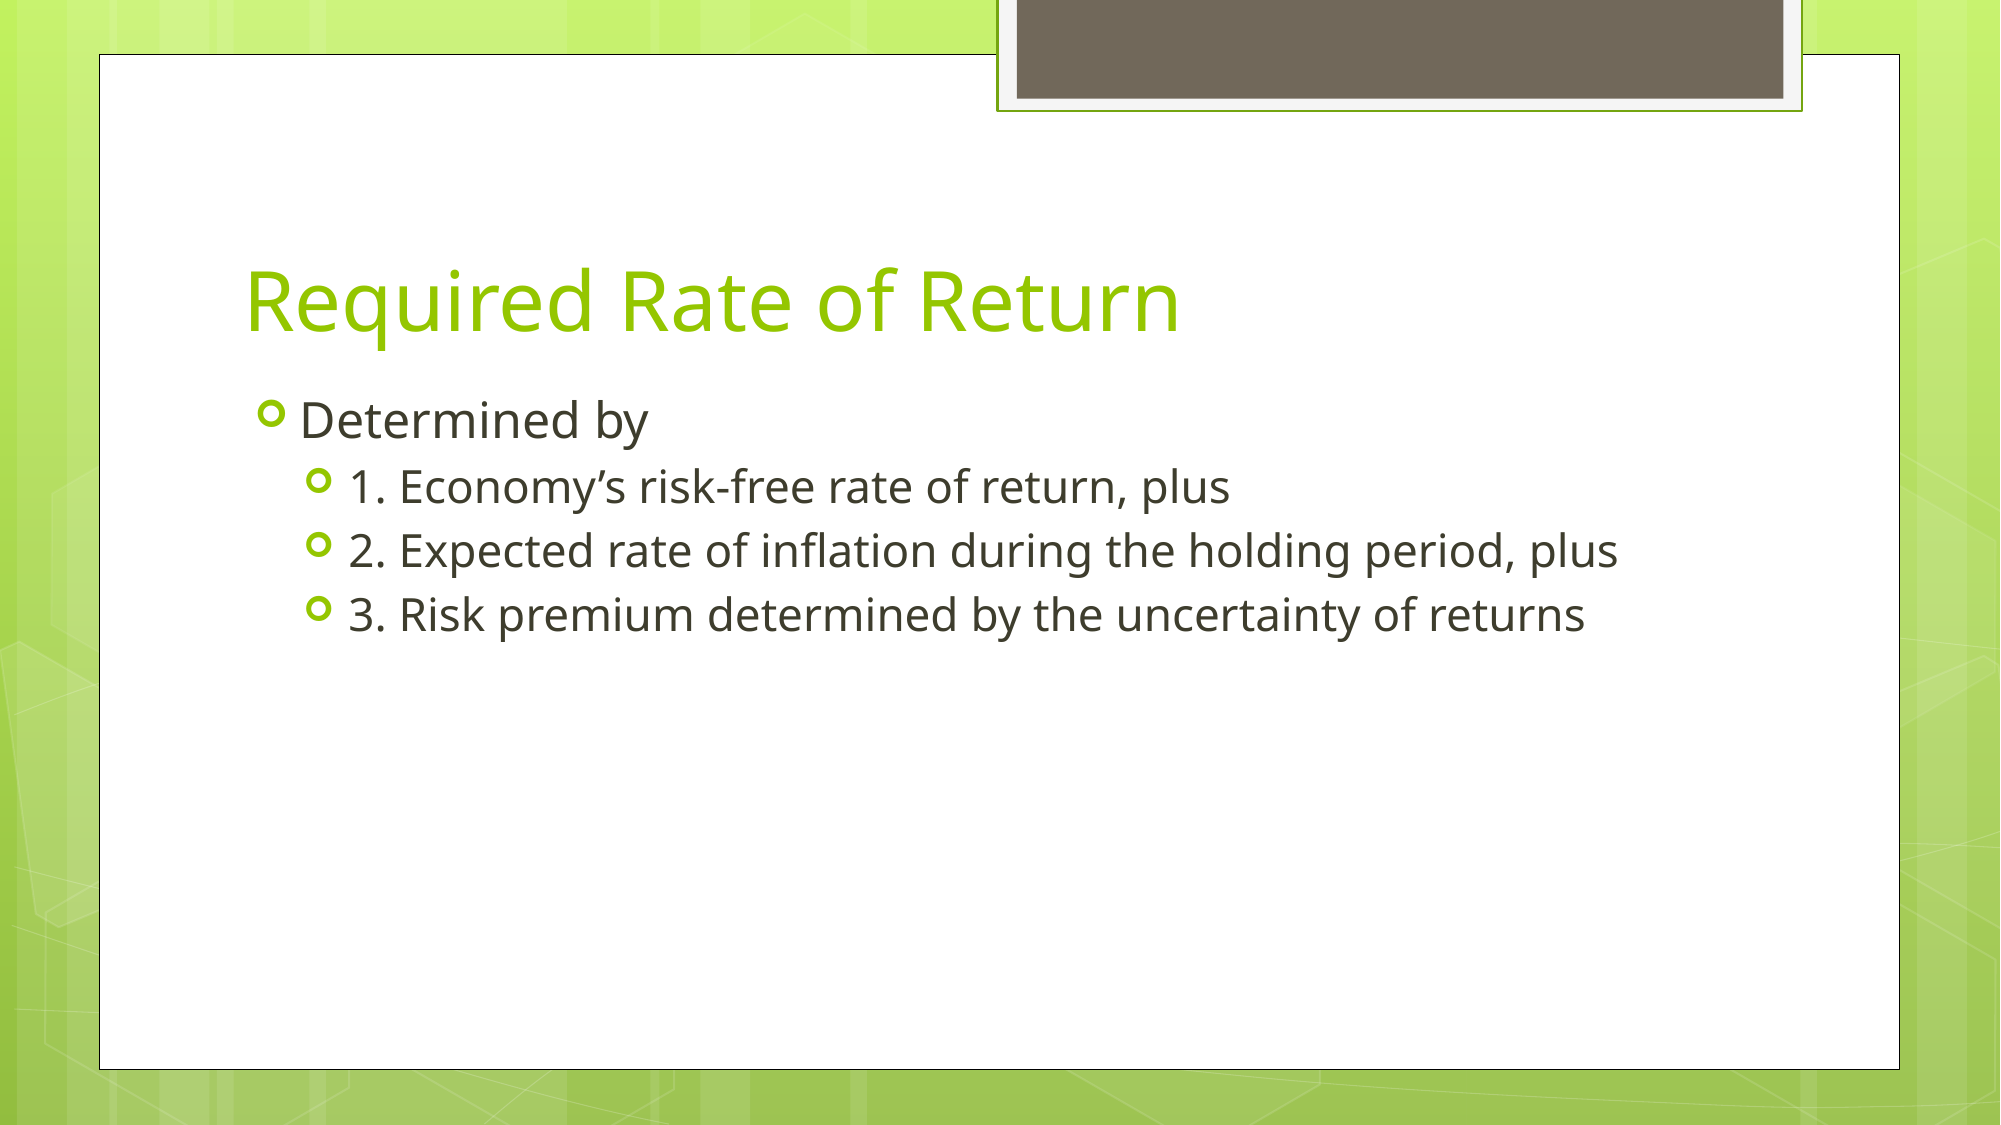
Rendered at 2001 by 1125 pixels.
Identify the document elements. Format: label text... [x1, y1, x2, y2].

list Determined by 1. Economy’s risk-free rate of return, plus 2. Expected rate of inflation during the holding period, plus 3. Risk premium determined by the uncertainty of returns [228, 381, 1711, 957]
title Required Rate of Return [228, 168, 1765, 357]
